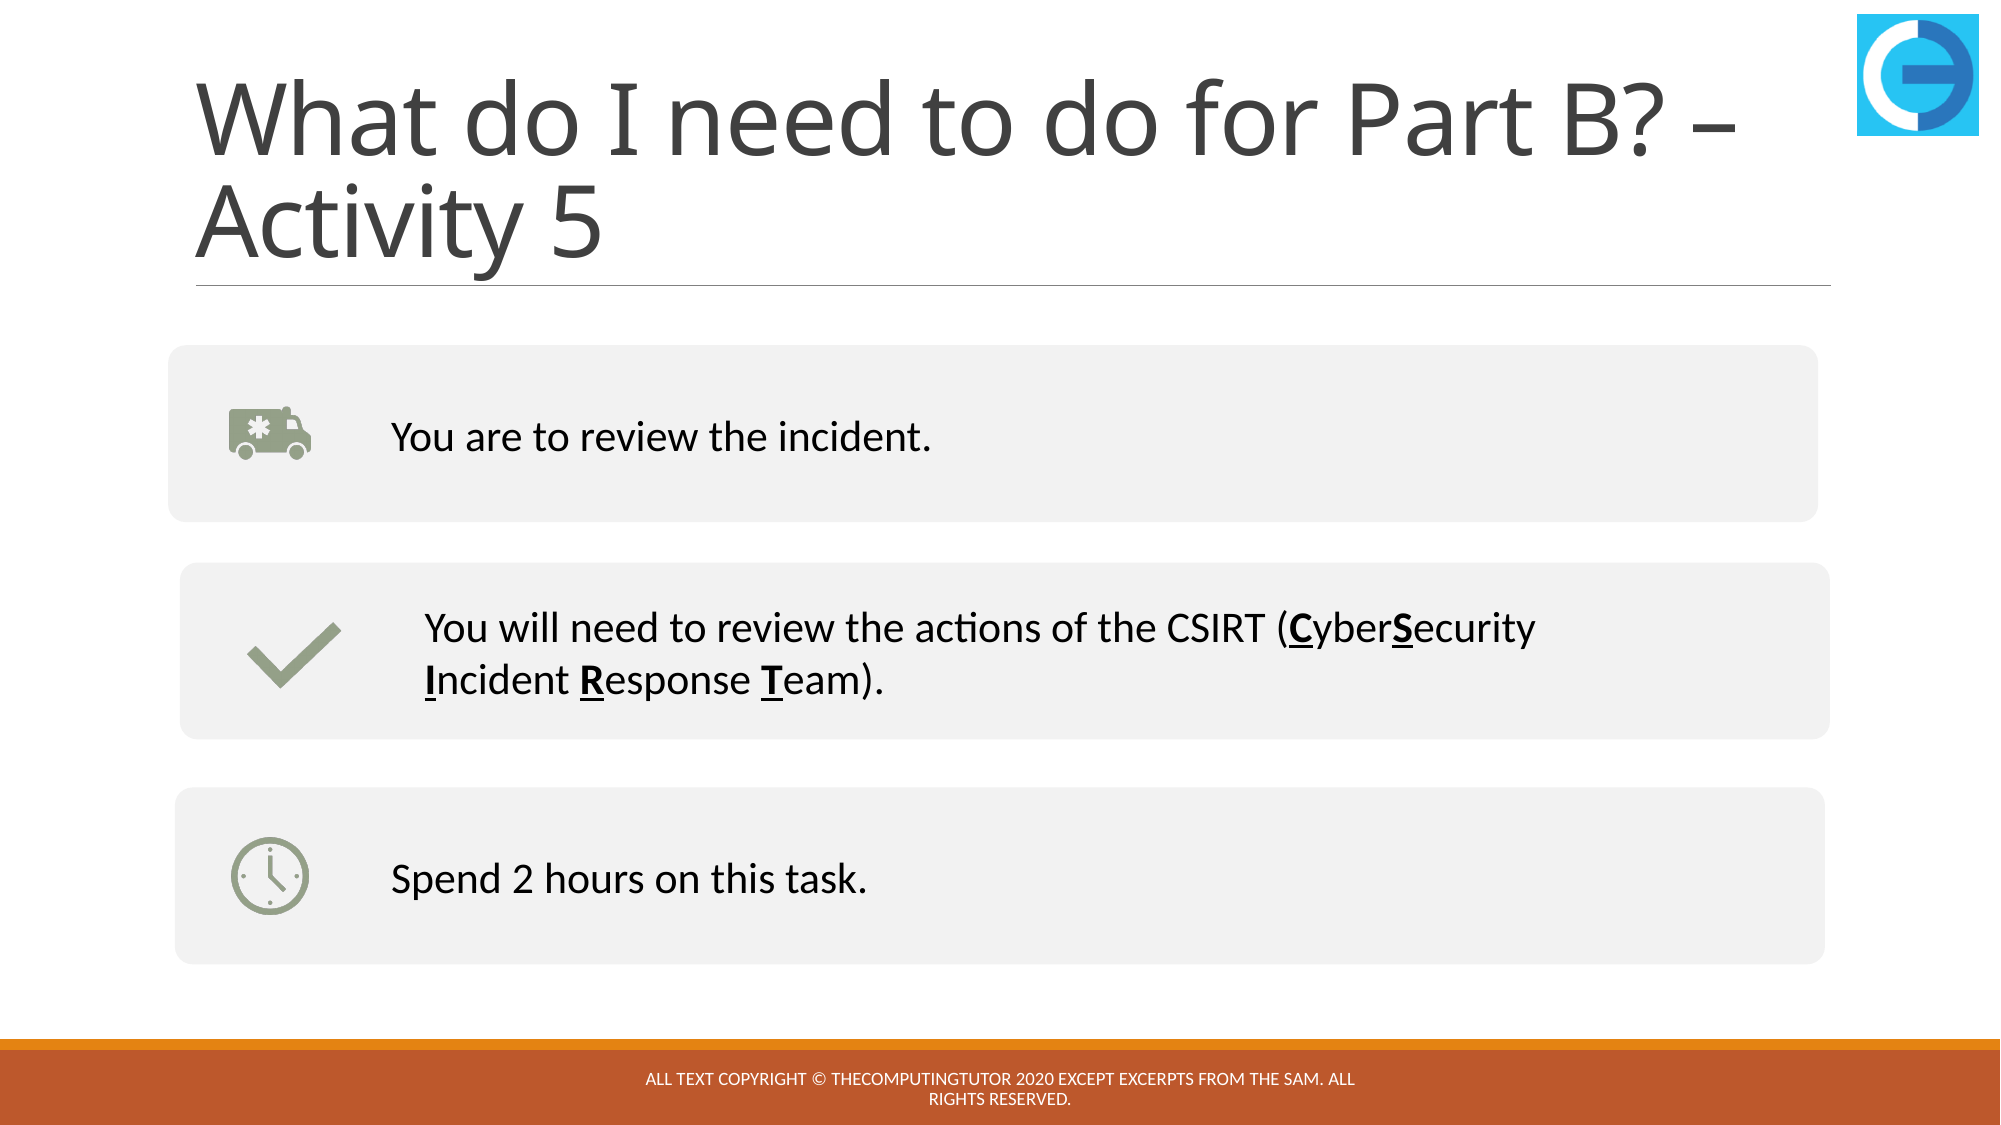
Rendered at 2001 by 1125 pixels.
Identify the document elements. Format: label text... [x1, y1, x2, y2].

picture [1857, 14, 1979, 136]
title What do I need to do for Part B? – Activity 5 [180, 47, 1830, 285]
footer All text copyright © TheComputingTutor 2020 except excerpts from the SAM. All rights Reserved. [604, 1059, 1396, 1120]
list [179, 343, 1831, 966]
